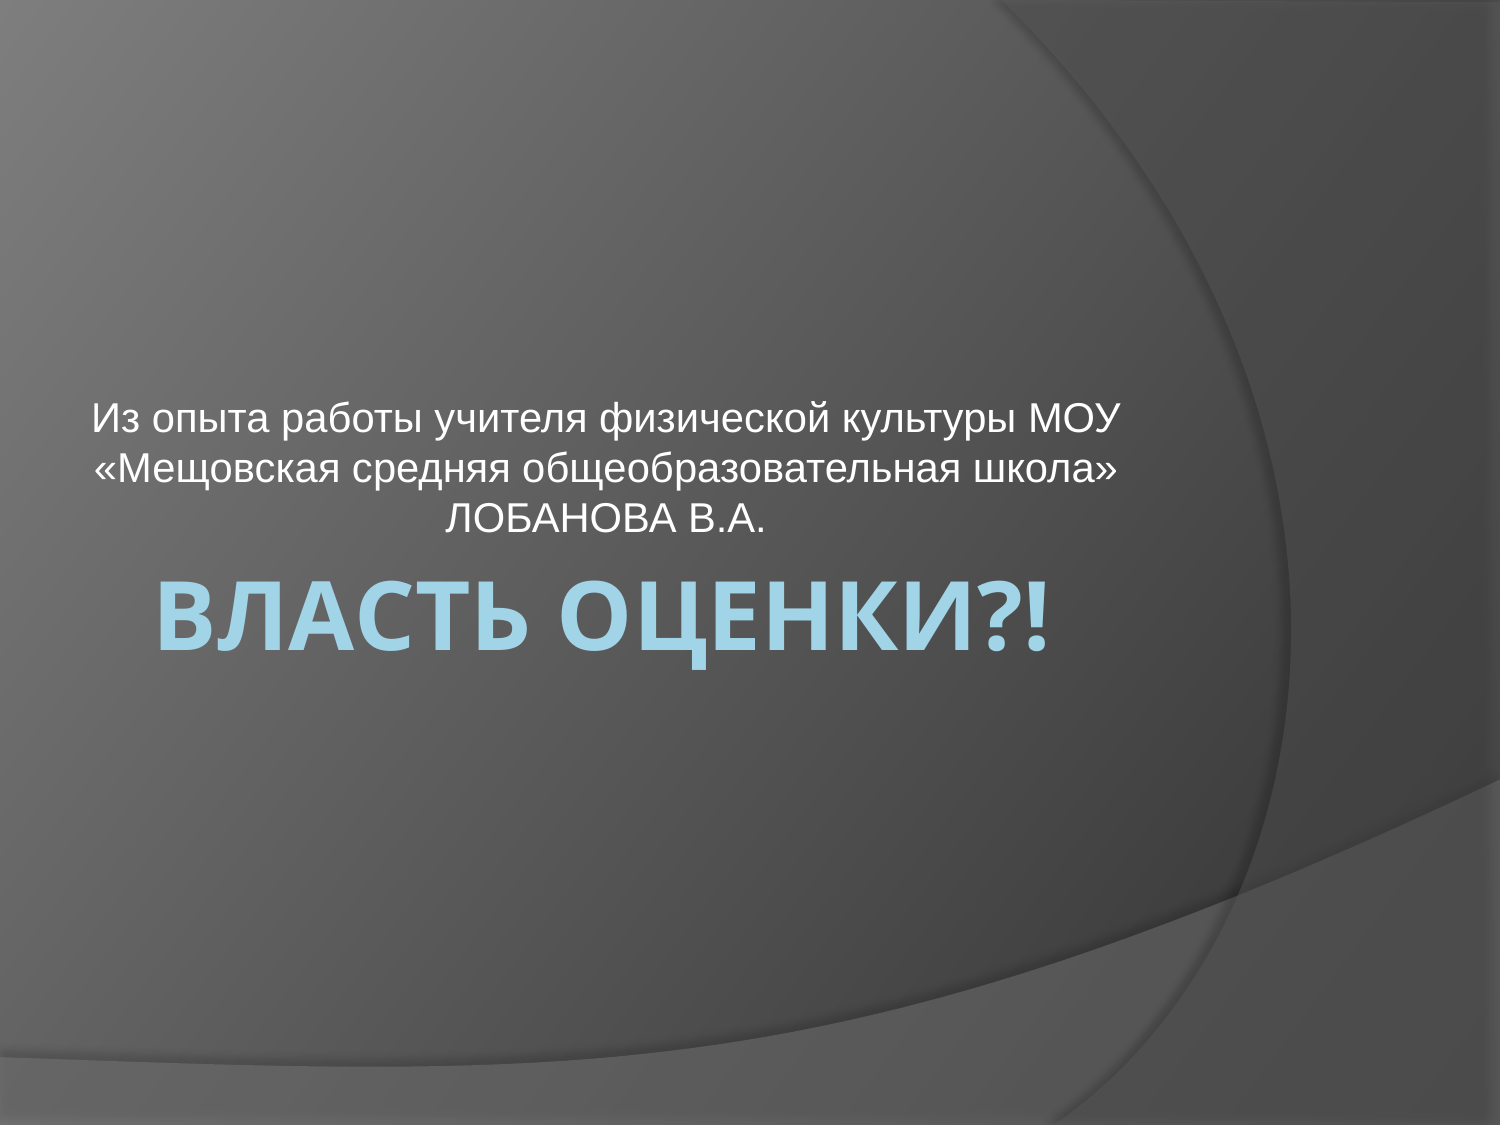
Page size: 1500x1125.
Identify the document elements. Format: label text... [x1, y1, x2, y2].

title Власть оценки?! [70, 547, 1134, 925]
subtitle Из опыта работы учителя физической культуры МОУ «Мещовская средняя общеобразовательная школа» ЛОБАНОВА В.А. [71, 253, 1134, 541]
